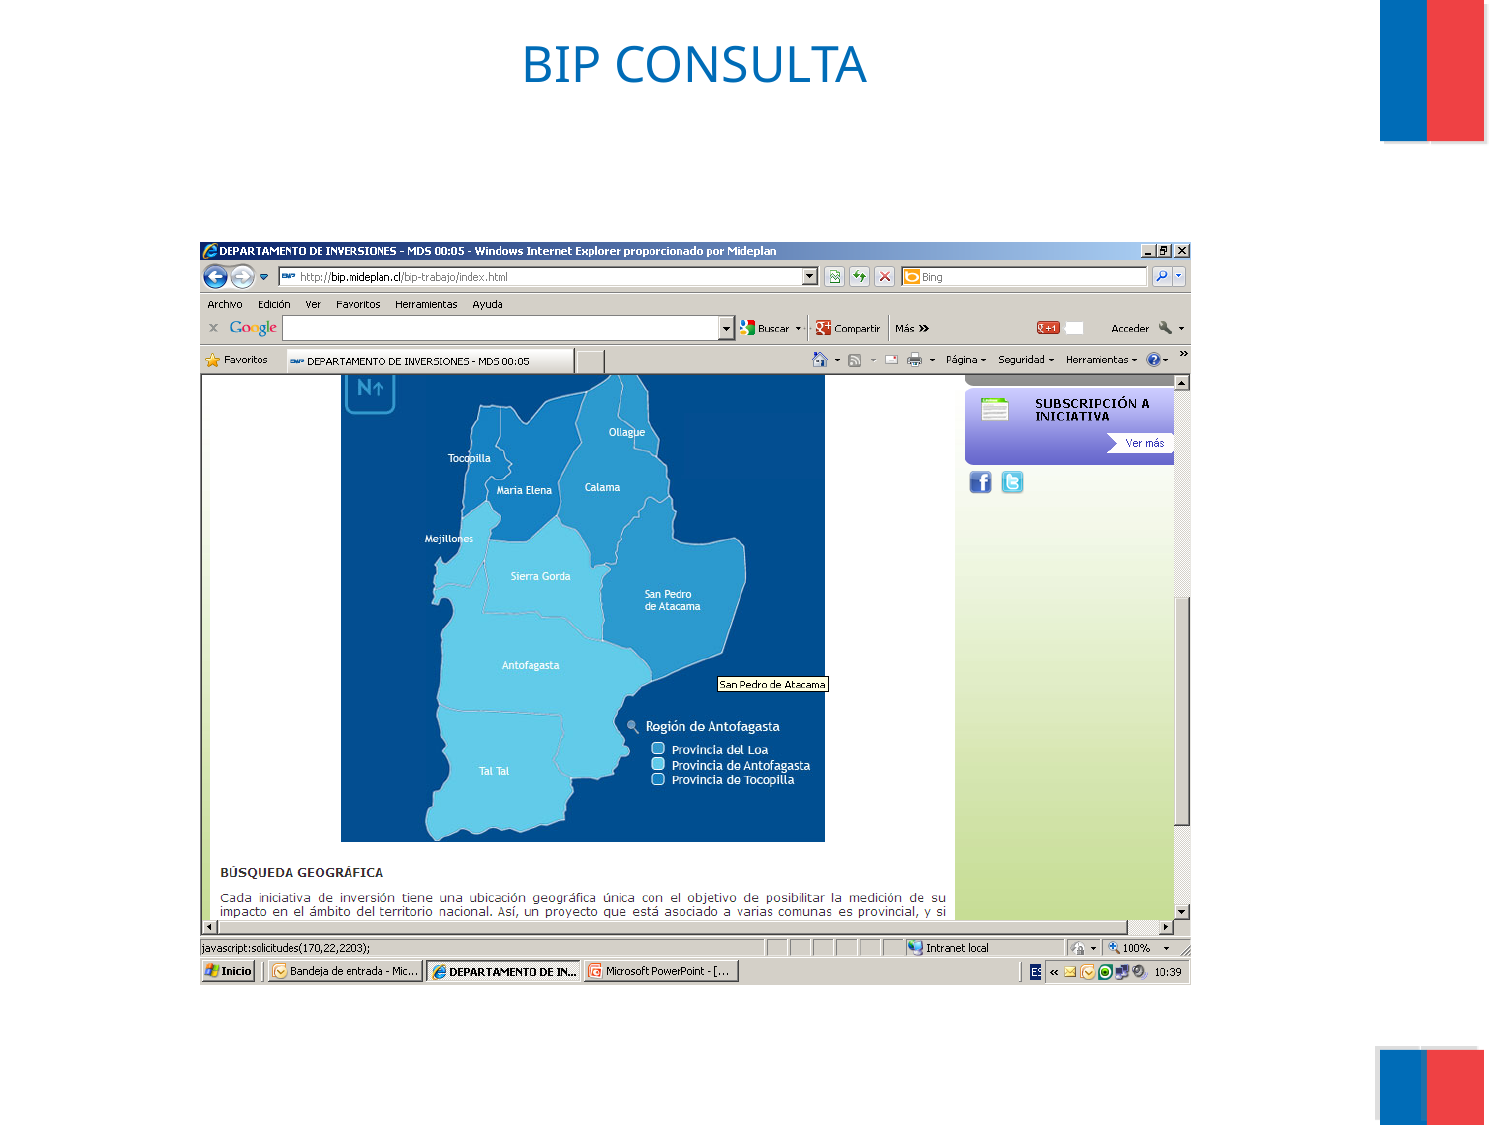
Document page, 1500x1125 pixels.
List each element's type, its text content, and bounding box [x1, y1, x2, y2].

title BIP CONSULTA [24, 24, 1365, 213]
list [200, 242, 1191, 986]
